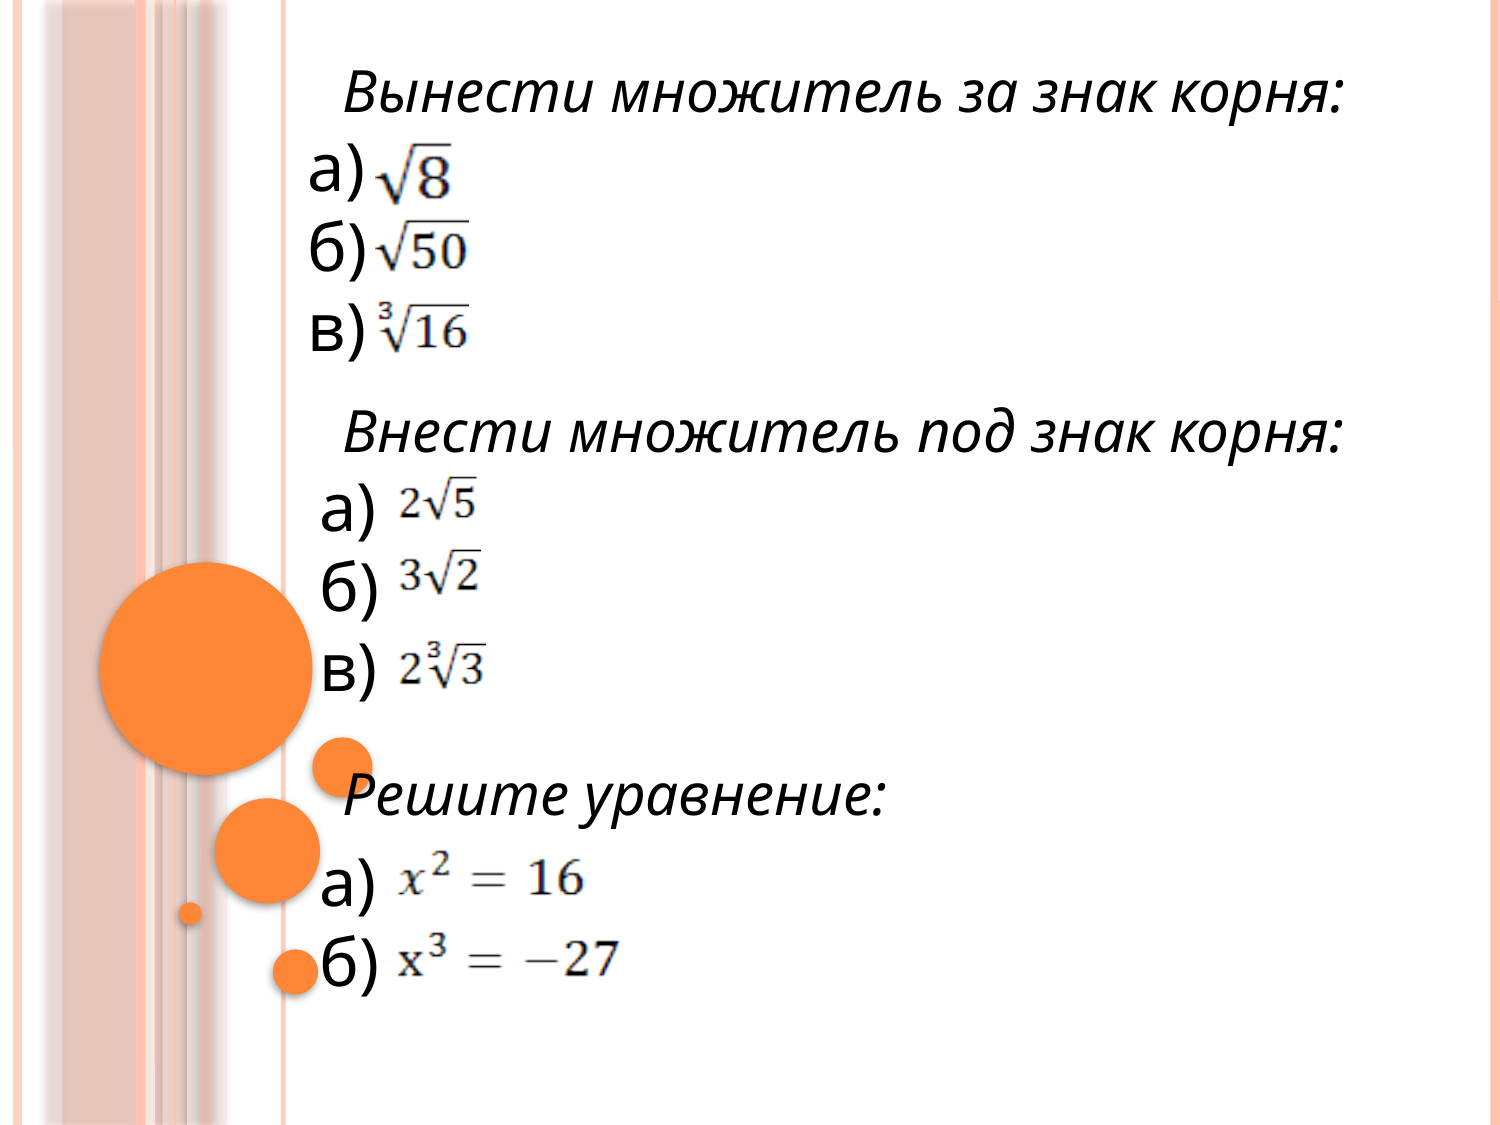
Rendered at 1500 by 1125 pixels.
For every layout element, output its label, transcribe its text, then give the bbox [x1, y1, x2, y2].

text_box Вынести множитель за знак корня: [328, 46, 1442, 132]
picture [397, 468, 490, 610]
text_box Внести множитель под знак корня: [328, 386, 1442, 472]
text_box Решите уравнение: [328, 750, 1442, 835]
text_box а) б) в) [292, 117, 387, 372]
picture [374, 128, 470, 370]
picture [397, 843, 587, 918]
picture [397, 632, 486, 704]
picture [397, 925, 622, 999]
text_box а) б) [304, 831, 411, 1007]
text_box а) б) в) [304, 456, 399, 712]
